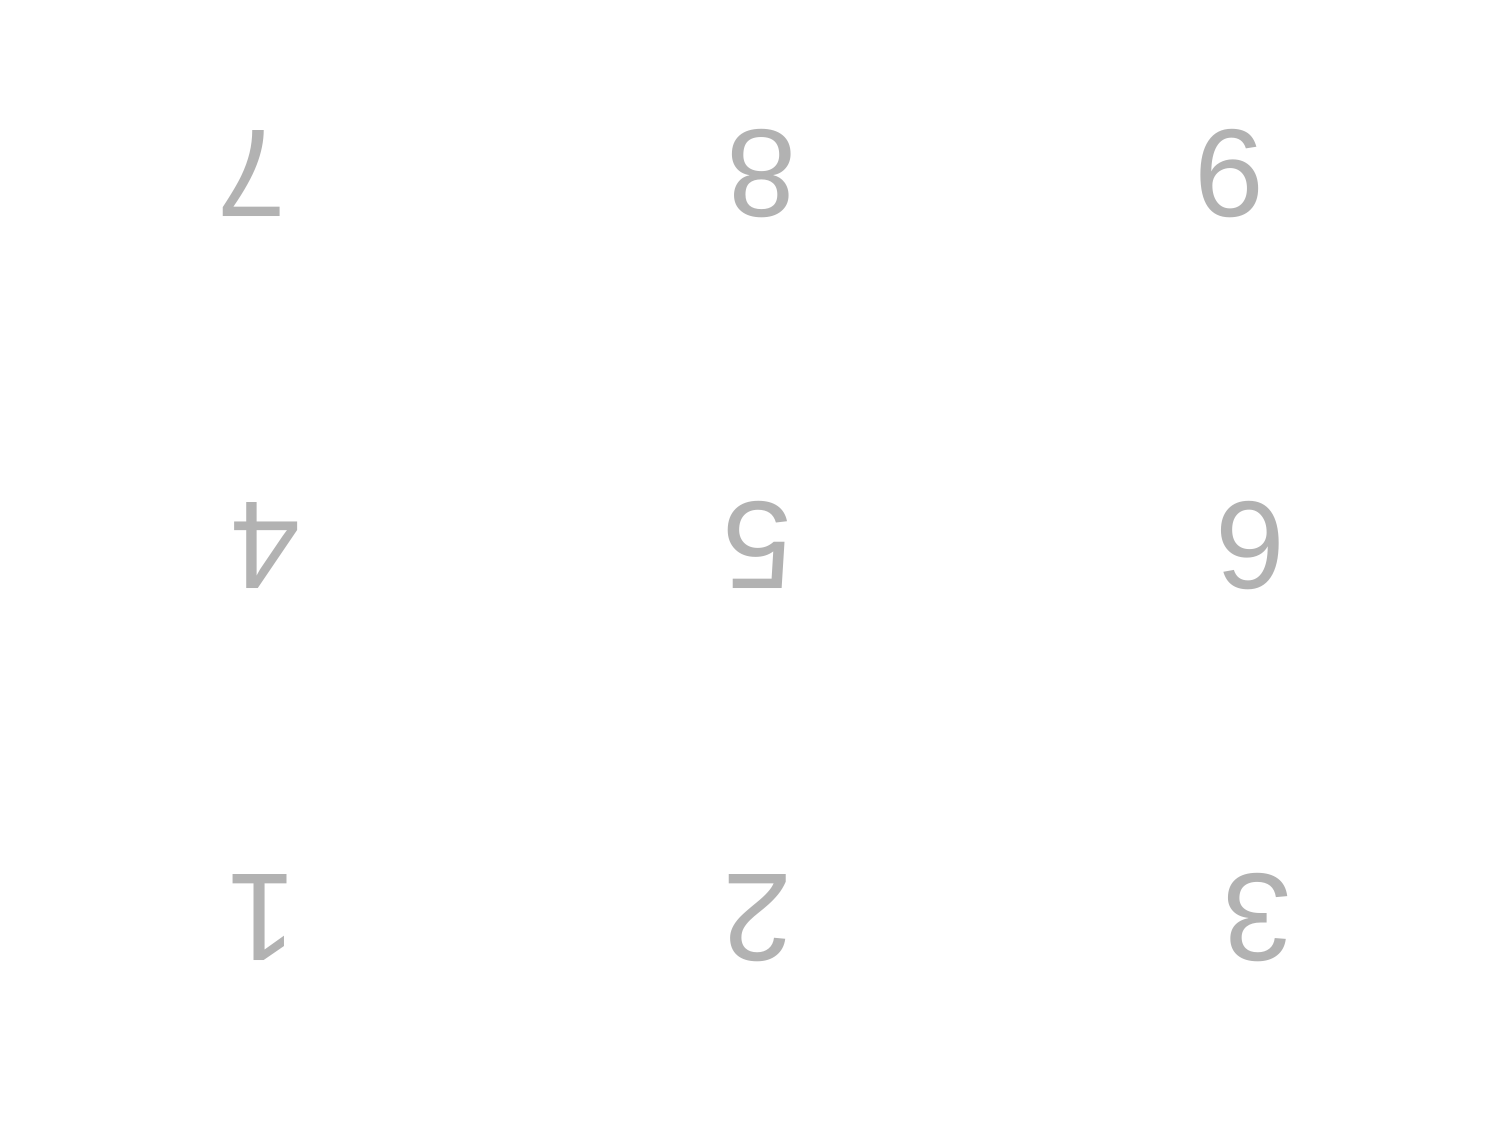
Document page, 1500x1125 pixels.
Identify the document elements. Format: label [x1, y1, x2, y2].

text_box [4, 0, 1496, 1119]
